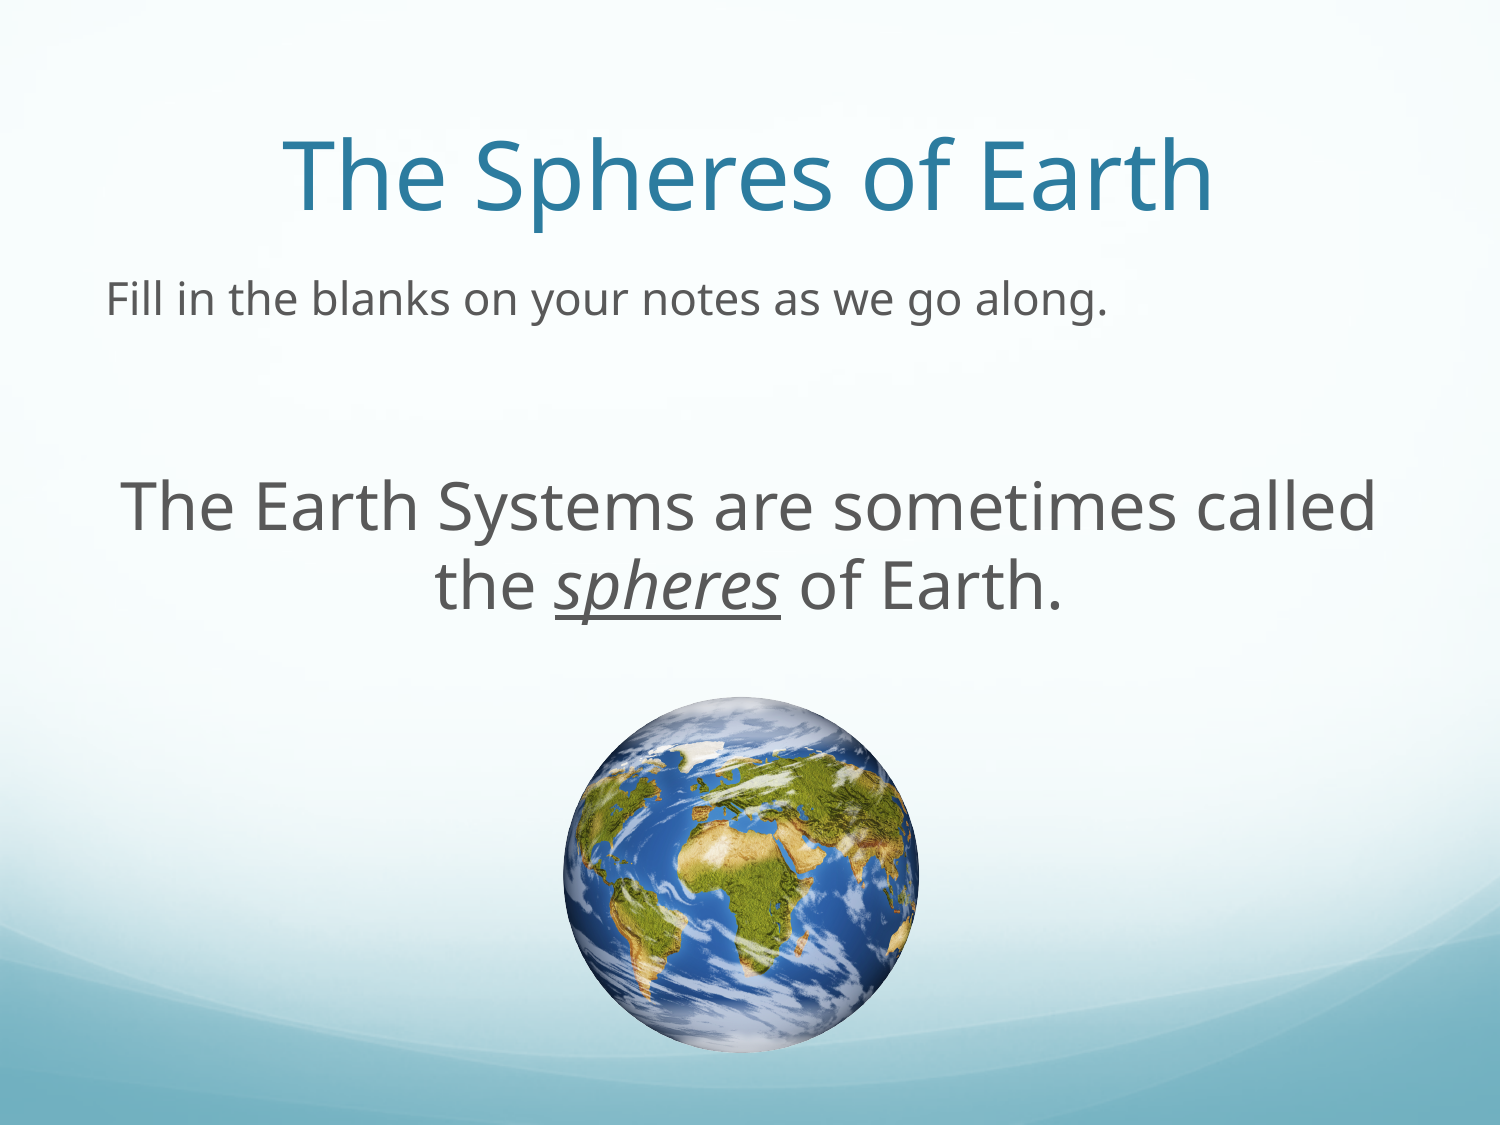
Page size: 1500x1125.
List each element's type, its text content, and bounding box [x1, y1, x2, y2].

picture [561, 696, 920, 1055]
list Fill in the blanks on your notes as we go along. The Earth Systems are sometimes called the spheres of Earth. [90, 262, 1410, 975]
title The Spheres of Earth [90, 17, 1410, 237]
